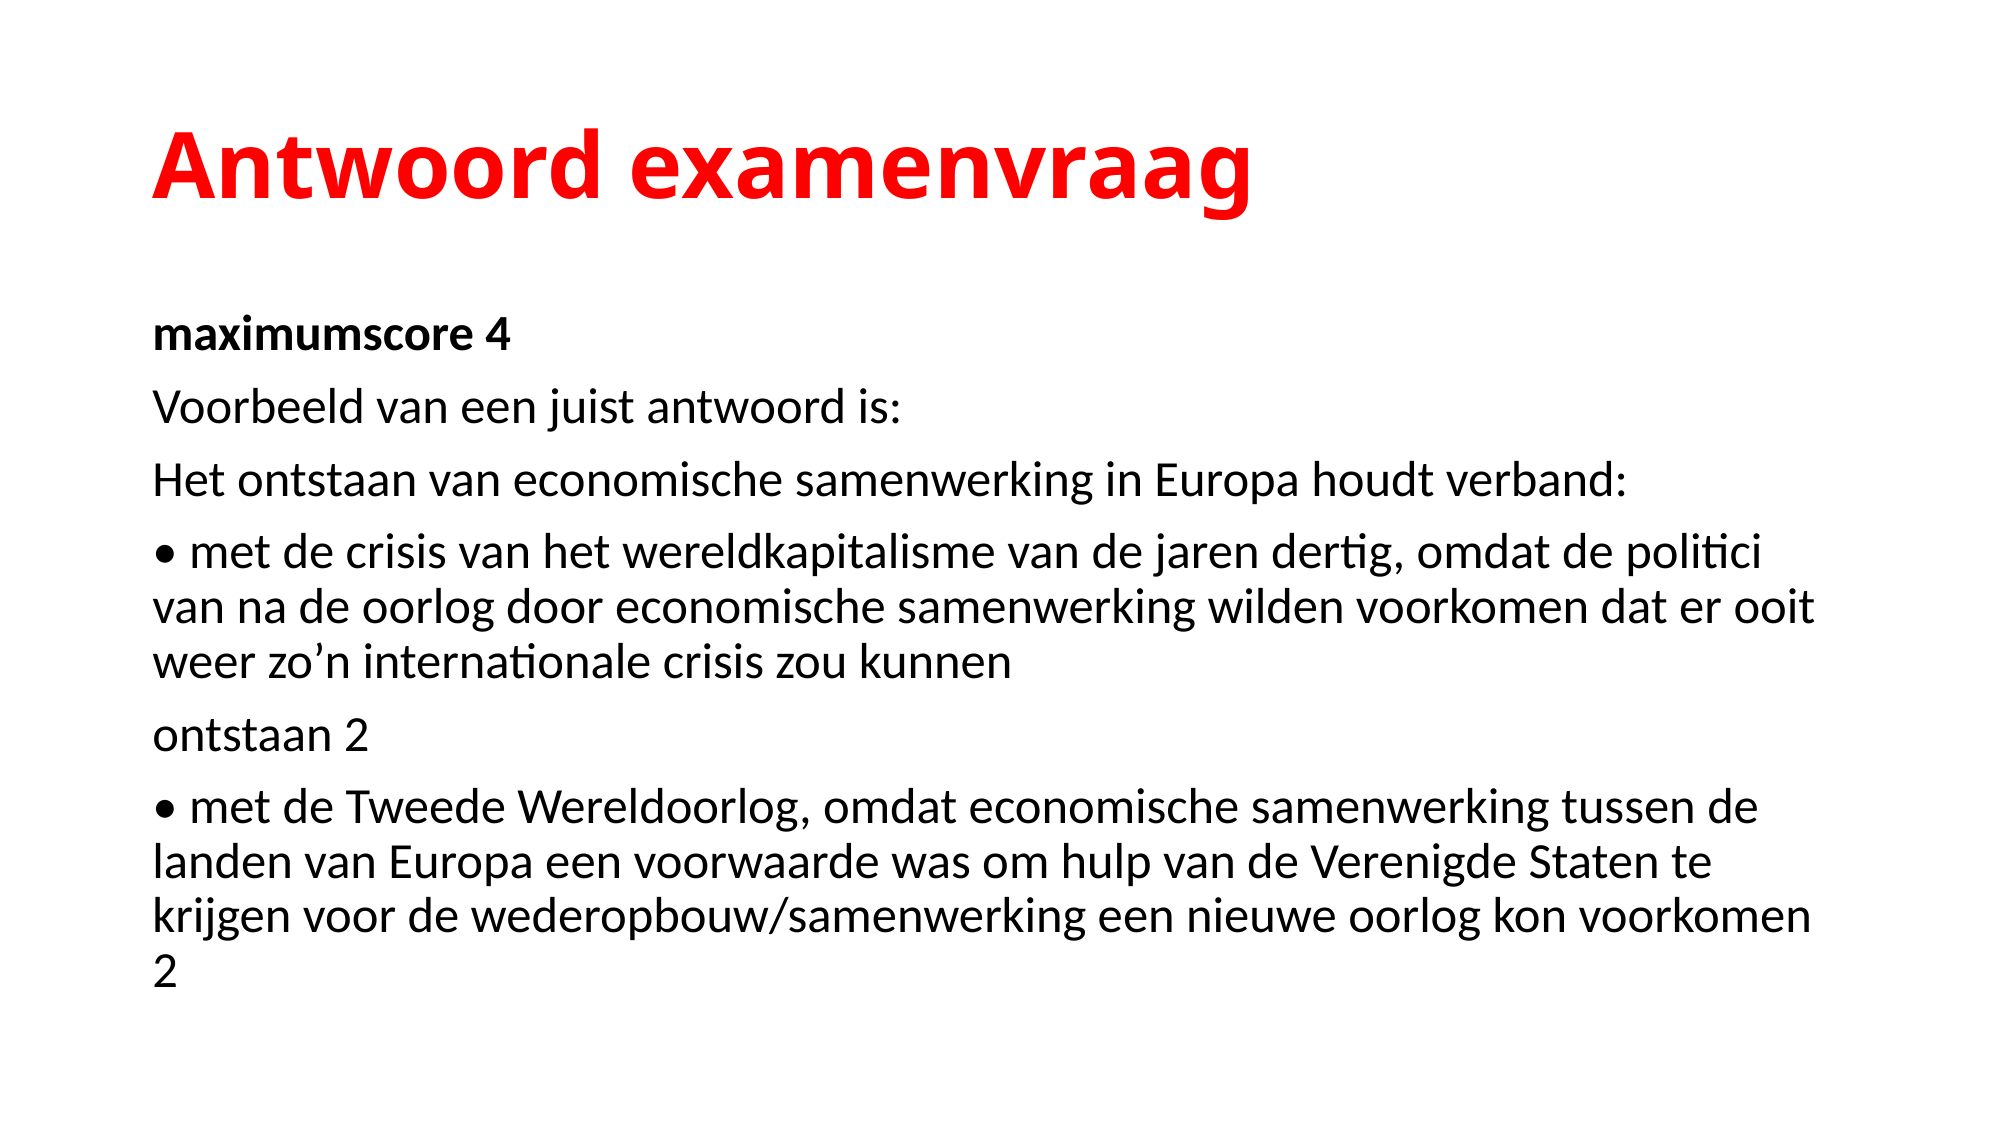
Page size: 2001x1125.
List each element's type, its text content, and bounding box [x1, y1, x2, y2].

list maximumscore 4 Voorbeeld van een juist antwoord is: Het ontstaan van economische samenwerking in Europa houdt verband: • met de crisis van het wereldkapitalisme van de jaren dertig, omdat de politici van na de oorlog door economische samenwerking wilden voorkomen dat er ooit weer zo’n internationale crisis zou kunnen ontstaan 2 • met de Tweede Wereldoorlog, omdat economische samenwerking tussen de landen van Europa een voorwaarde was om hulp van de Verenigde Staten te krijgen voor de wederopbouw/samenwerking een nieuwe oorlog kon voorkomen 2 [137, 299, 1863, 1014]
title Antwoord examenvraag [137, 59, 1863, 278]
